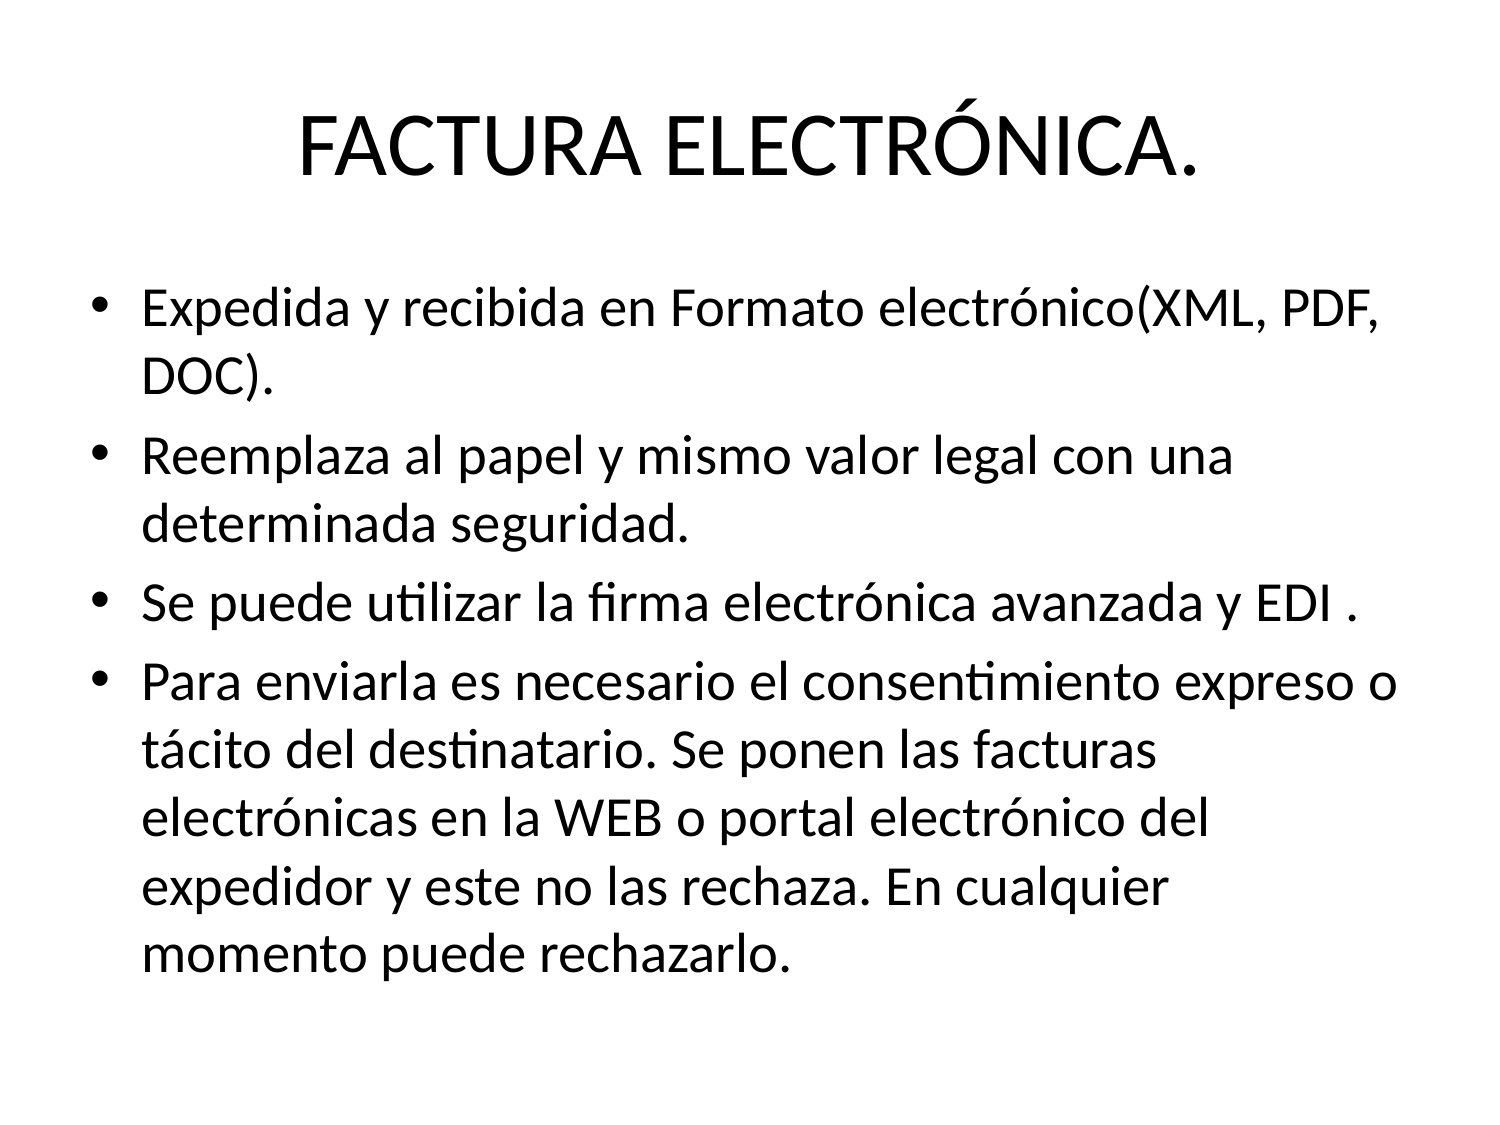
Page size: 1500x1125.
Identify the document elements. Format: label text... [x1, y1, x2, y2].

title FACTURA ELECTRÓNICA. [75, 45, 1425, 233]
list Expedida y recibida en Formato electrónico(XML, PDF, DOC). Reemplaza al papel y mismo valor legal con una determinada seguridad. Se puede utilizar la firma electrónica avanzada y EDI . Para enviarla es necesario el consentimiento expreso o tácito del destinatario. Se ponen las facturas electrónicas en la WEB o portal electrónico del expedidor y este no las rechaza. En cualquier momento puede rechazarlo. [75, 262, 1425, 1005]
